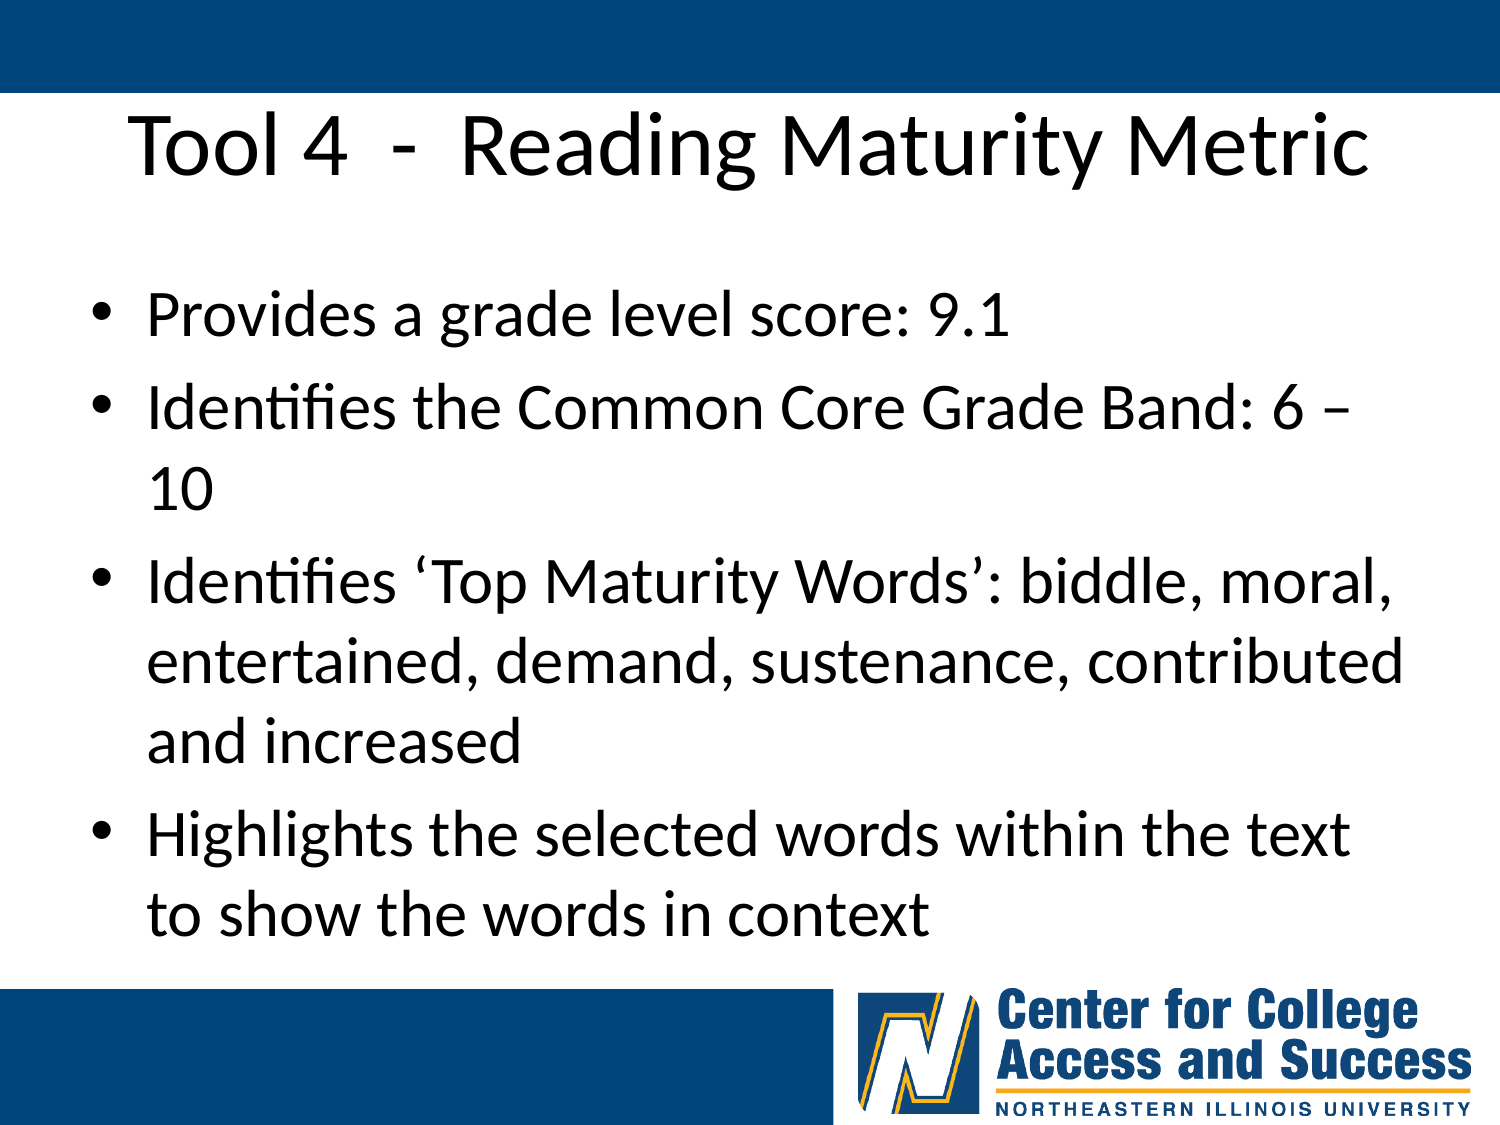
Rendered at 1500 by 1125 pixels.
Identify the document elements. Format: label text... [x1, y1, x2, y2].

picture [0, 0, 1500, 93]
picture [0, 989, 834, 1125]
list Provides a grade level score: 9.1 Identifies the Common Core Grade Band: 6 – 10 Identifies ‘Top Maturity Words’: biddle, moral, entertained, demand, sustenance, contributed and increased Highlights the selected words within the text to show the words in context [75, 262, 1425, 1005]
title Tool 4 - Reading Maturity Metric [75, 102, 1425, 233]
picture [858, 988, 1471, 1116]
